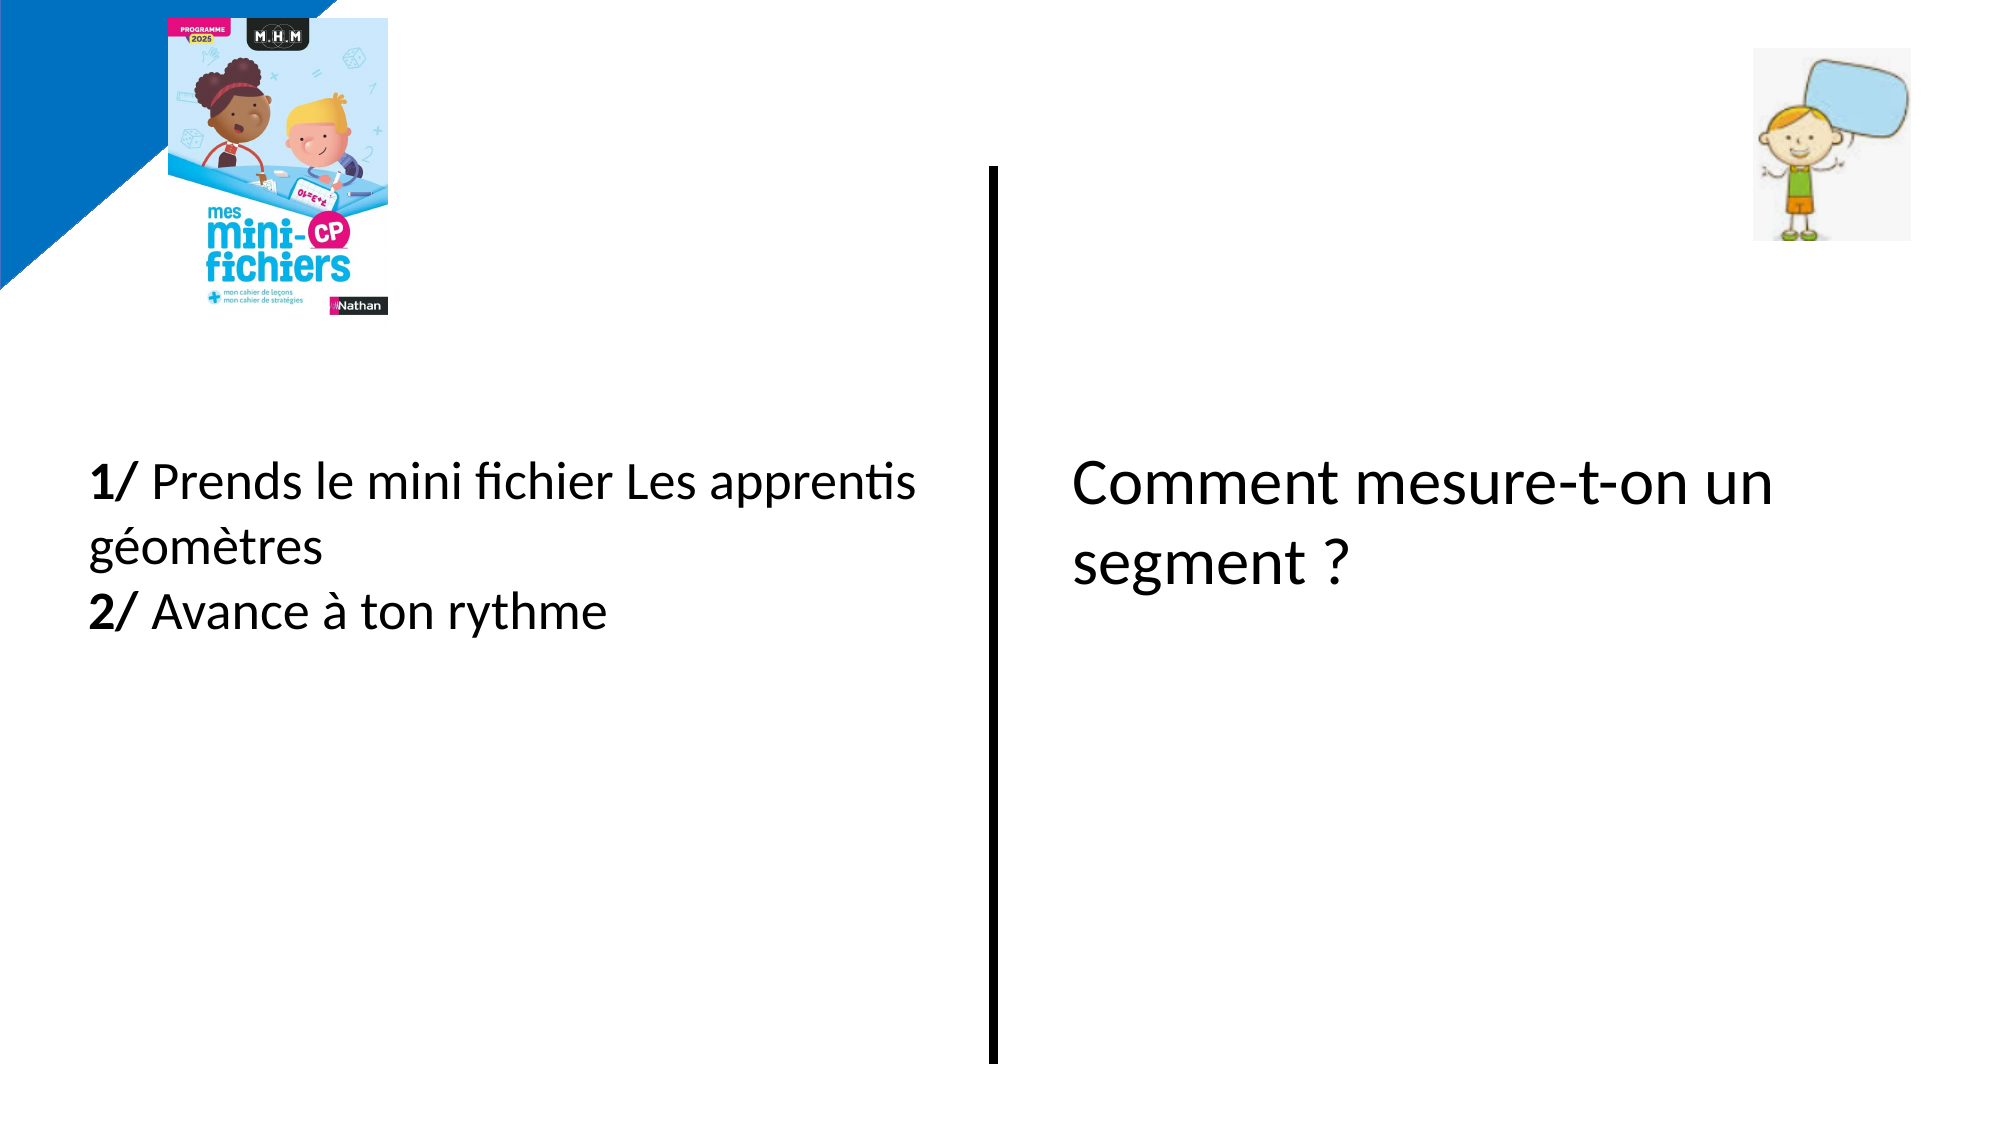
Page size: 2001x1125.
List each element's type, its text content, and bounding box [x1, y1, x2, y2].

text_box 1/ Prends le mini fichier Les apprentis géomètres 2/ Avance à ton rythme [73, 437, 993, 648]
text_box [0, 0, 337, 290]
picture [168, 18, 388, 330]
text_box Comment mesure-t-on un segment ? [1058, 430, 1911, 605]
picture [1753, 48, 1911, 241]
